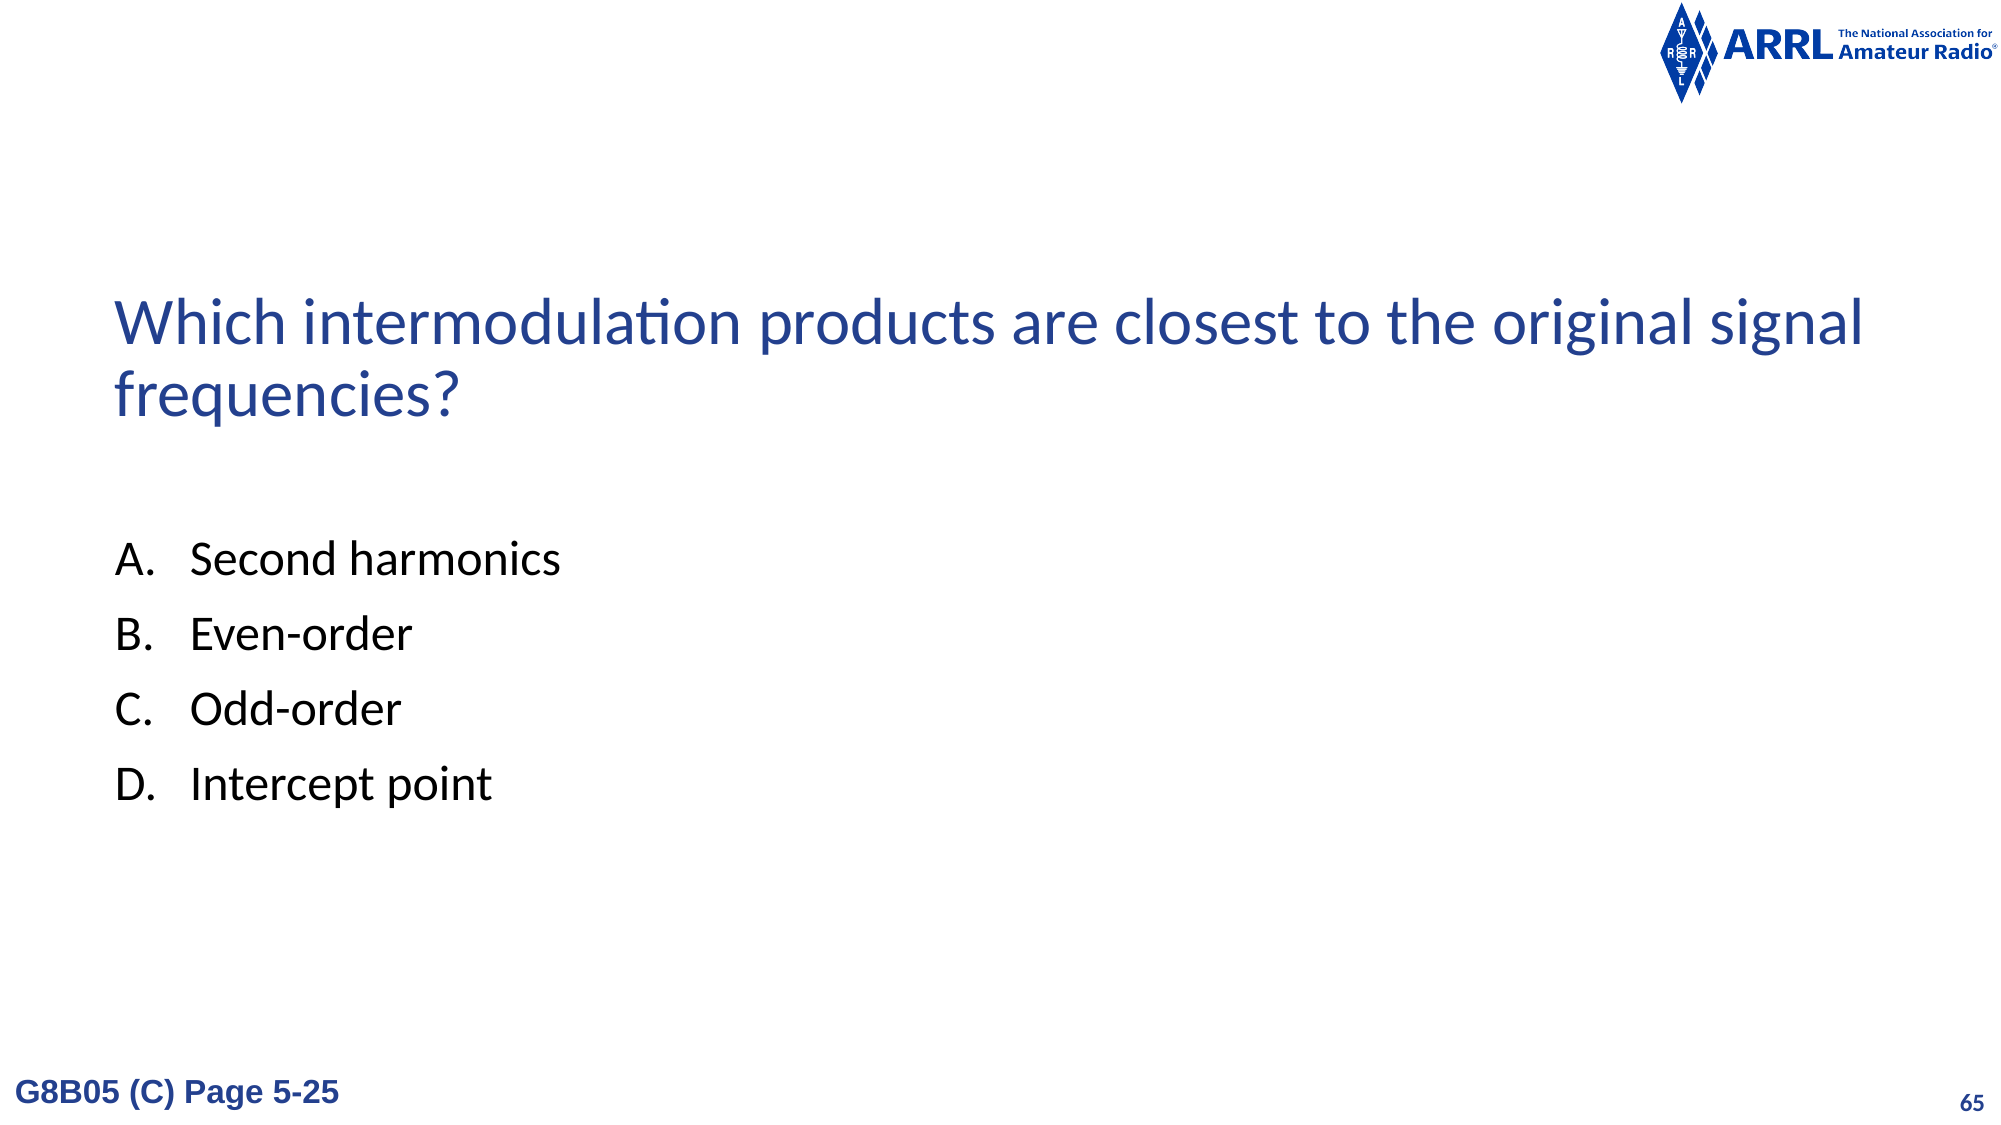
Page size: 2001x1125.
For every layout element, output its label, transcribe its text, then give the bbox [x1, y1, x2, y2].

list Second harmonics Even-order Odd-order Intercept point [99, 525, 1900, 1005]
text_box 65 [1899, 1079, 2000, 1125]
text_box G8B05 (C) Page 5-25 [0, 1062, 1313, 1118]
picture [1658, 0, 1999, 106]
title Which intermodulation products are closest to the original signal frequencies? [99, 249, 1900, 468]
